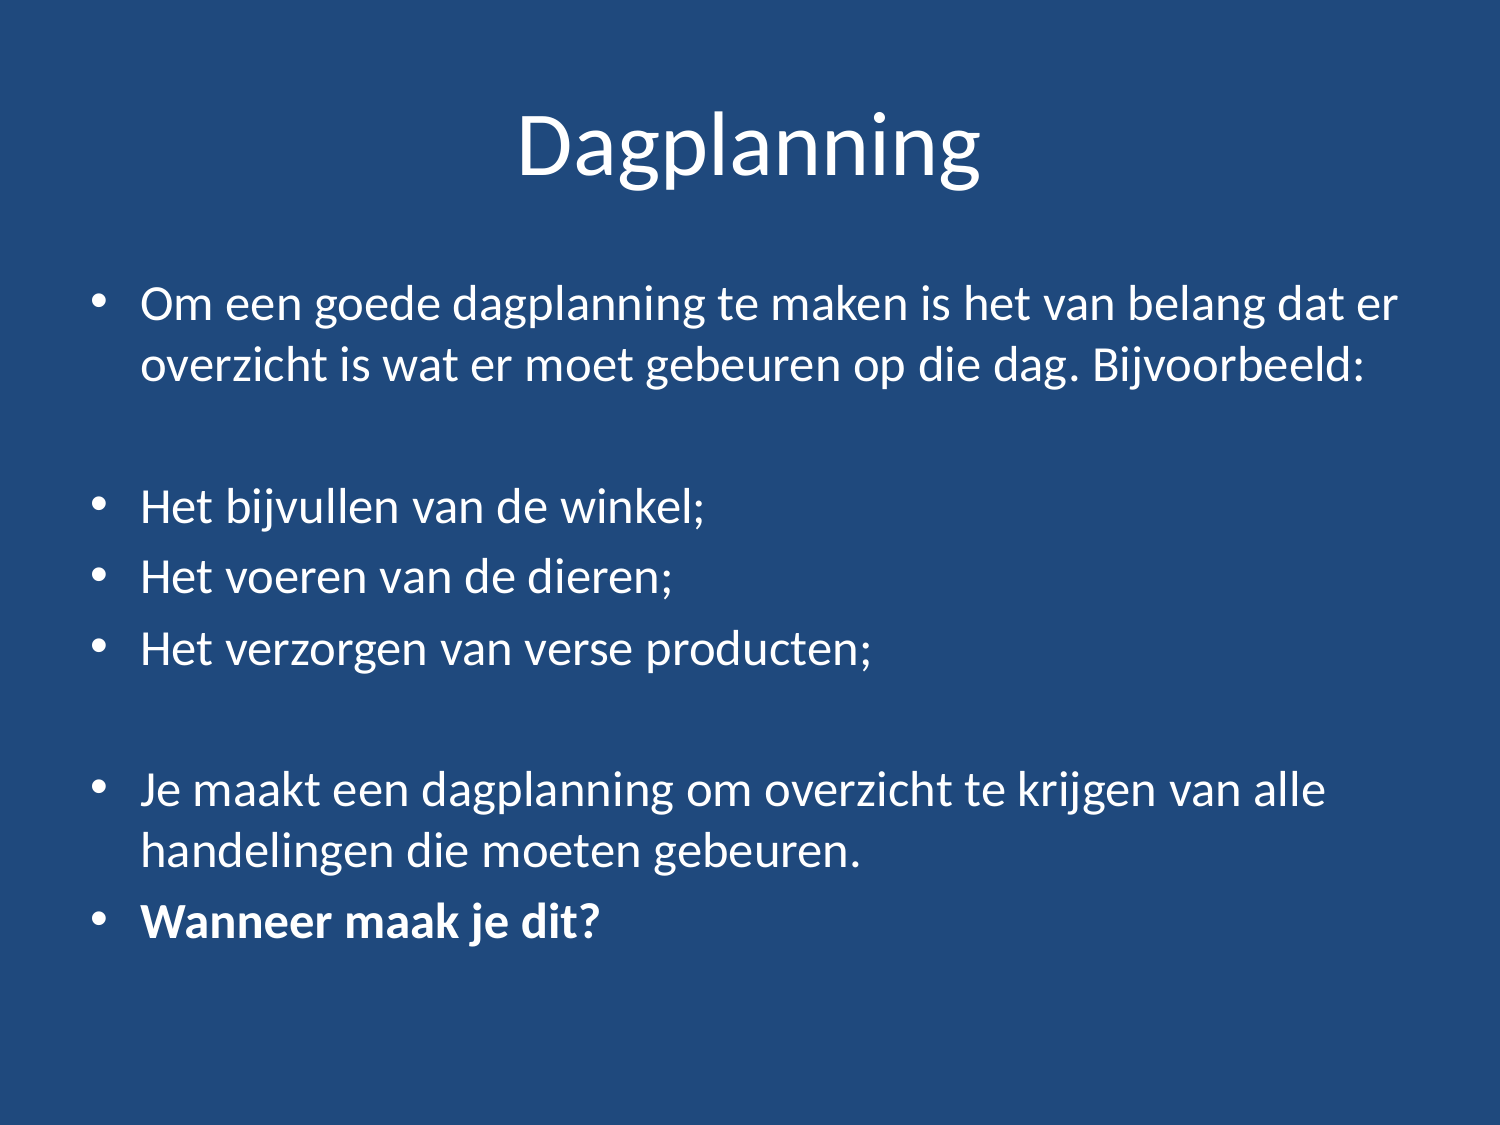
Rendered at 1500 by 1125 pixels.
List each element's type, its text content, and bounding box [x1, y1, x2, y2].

list Om een goede dagplanning te maken is het van belang dat er overzicht is wat er moet gebeuren op die dag. Bijvoorbeeld: Het bijvullen van de winkel; Het voeren van de dieren; Het verzorgen van verse producten; Je maakt een dagplanning om overzicht te krijgen van alle handelingen die moeten gebeuren. Wanneer maak je dit? [75, 262, 1425, 1005]
title Dagplanning [75, 45, 1425, 233]
